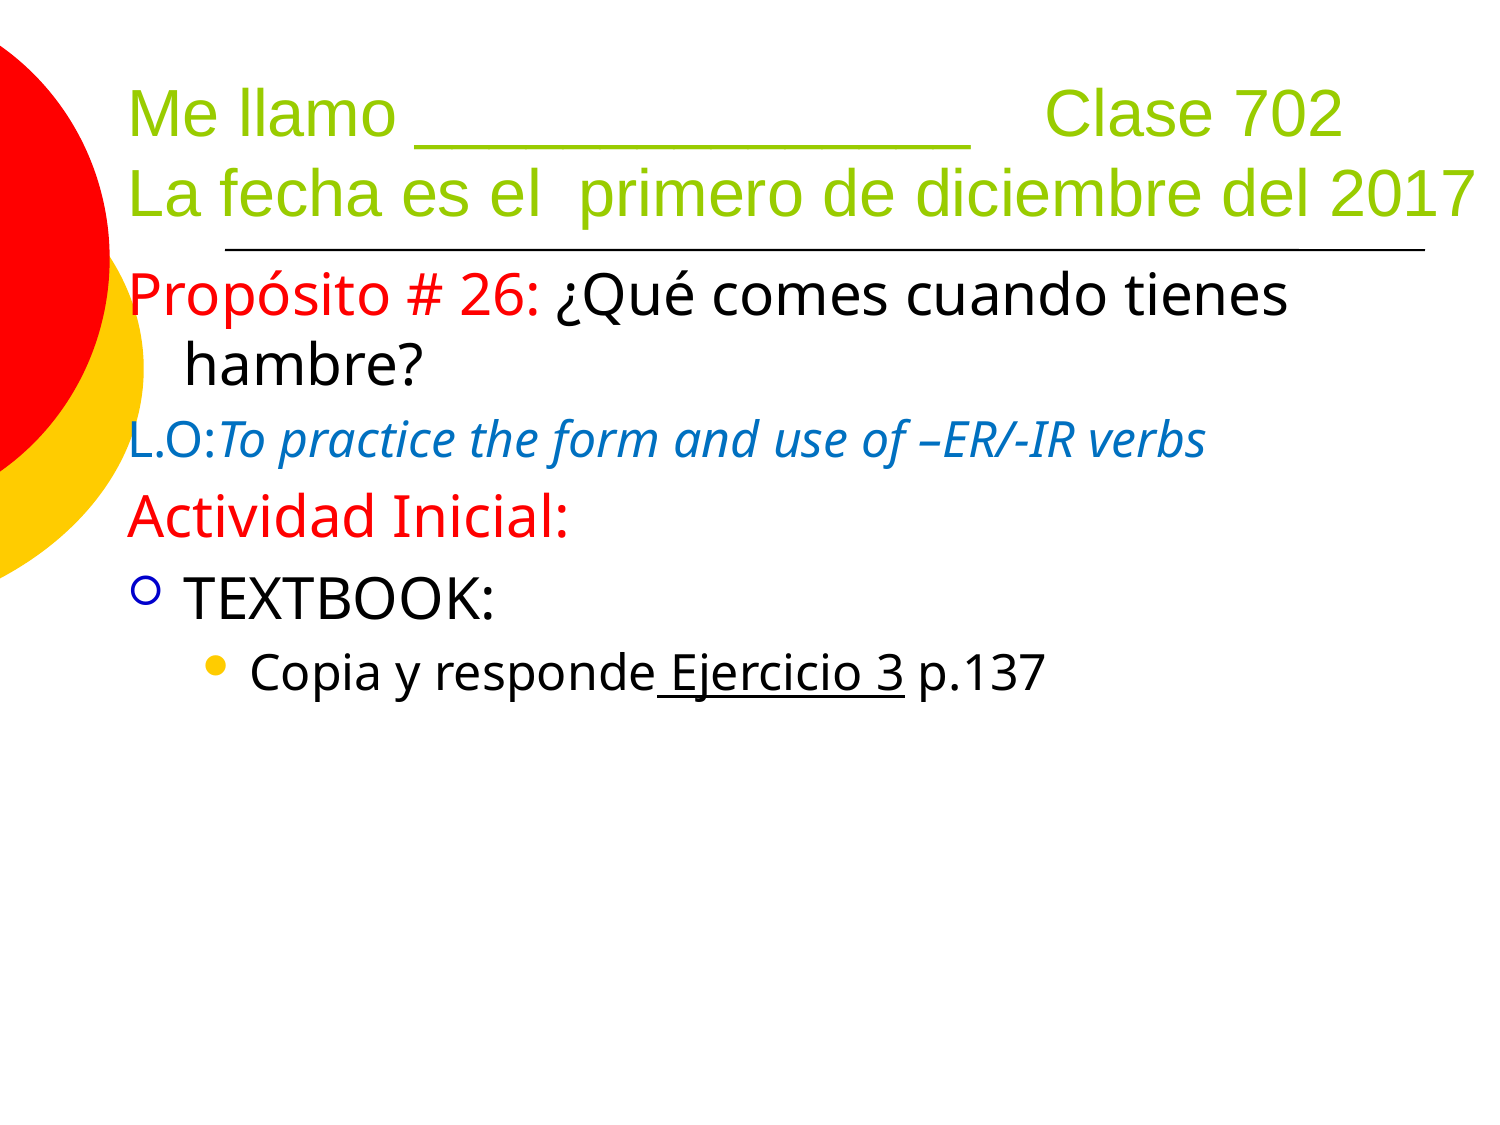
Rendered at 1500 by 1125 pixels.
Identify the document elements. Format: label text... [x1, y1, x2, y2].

text_box Propósito # 26: ¿Qué comes cuando tienes hambre? L.O:To practice the form and use of –ER/-IR verbs Actividad Inicial: TEXTBOOK: Copia y responde Ejercicio 3 p.137 [112, 249, 1500, 975]
title Me llamo _______________ Clase 702 La fecha es el primero de diciembre del 2017 [112, 50, 1500, 238]
